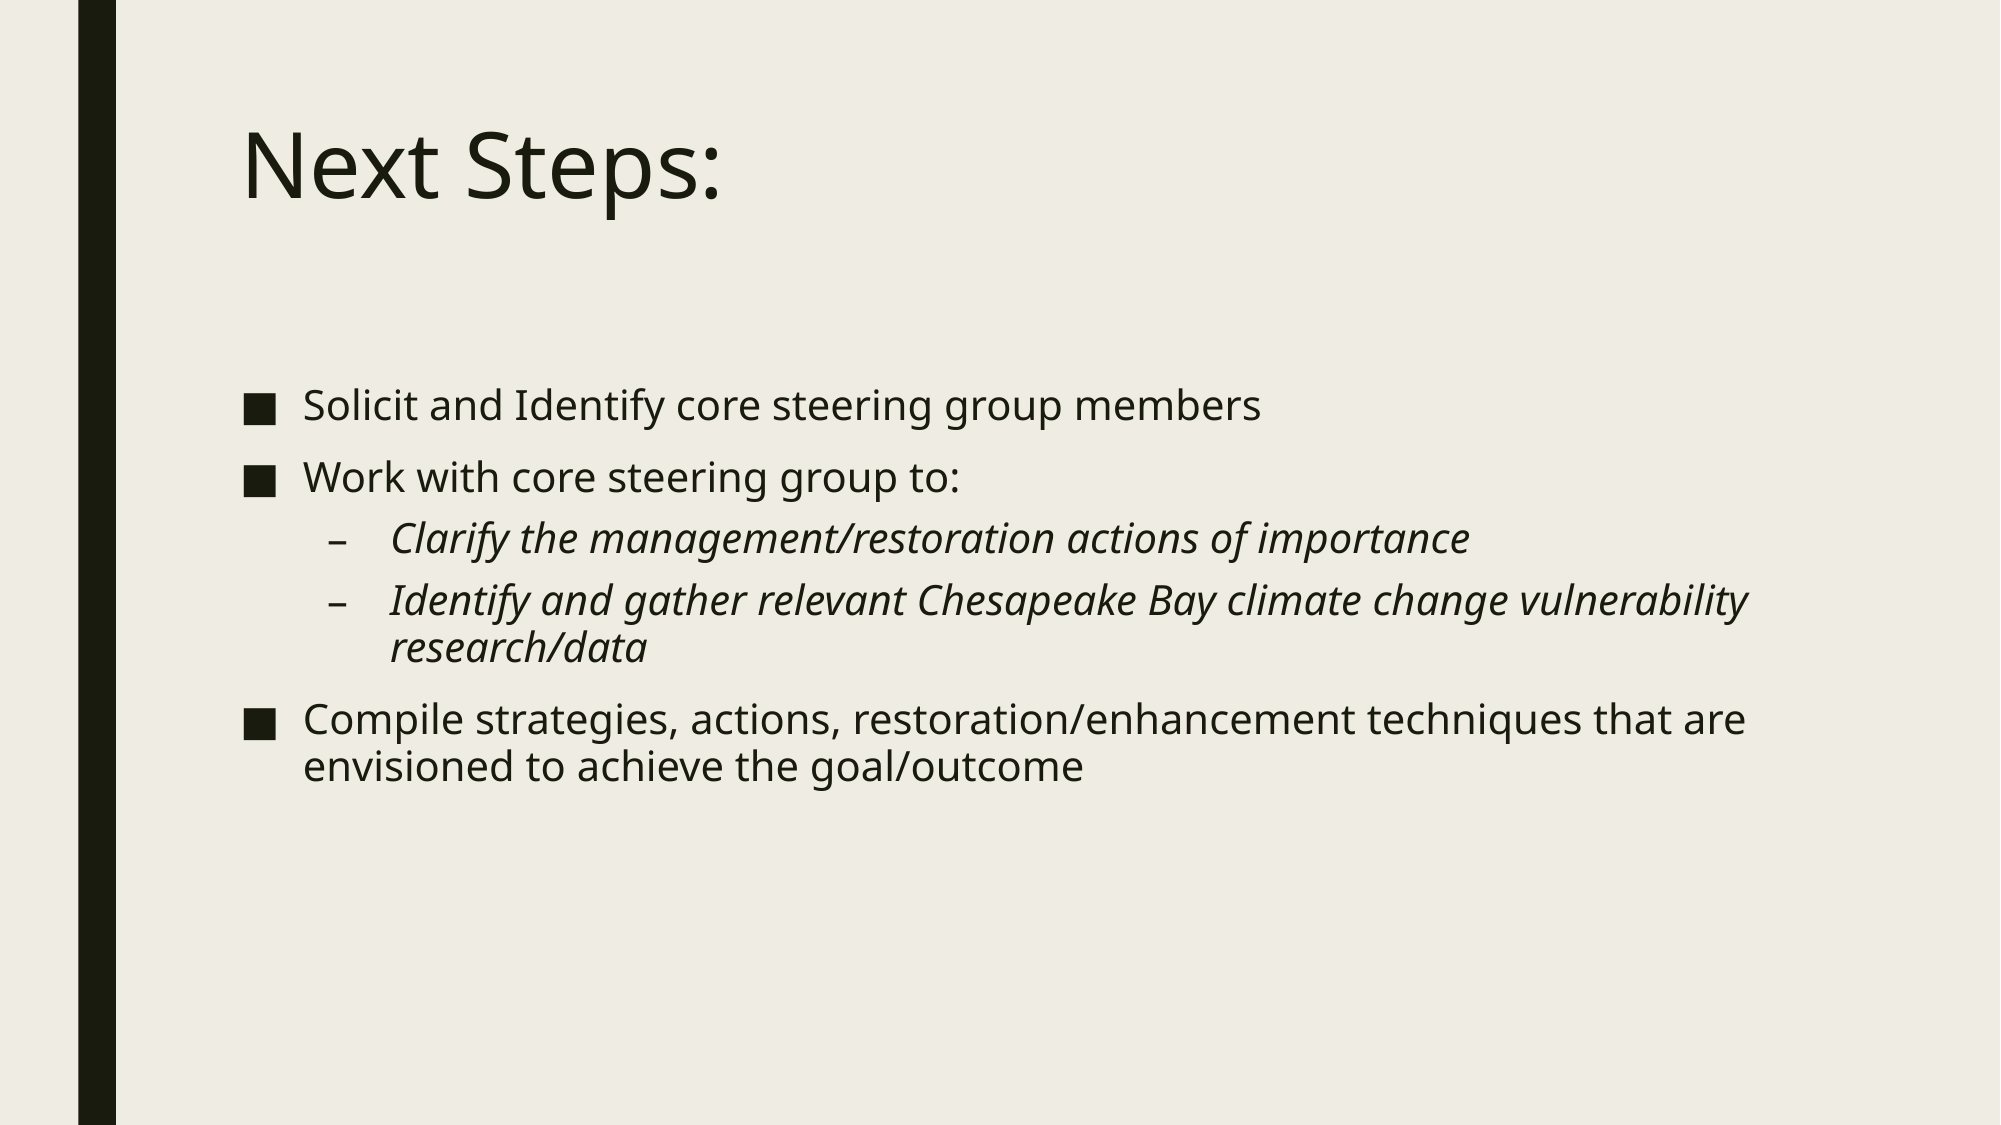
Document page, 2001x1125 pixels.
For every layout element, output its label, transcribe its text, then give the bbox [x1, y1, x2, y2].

list Solicit and Identify core steering group members Work with core steering group to: Clarify the management/restoration actions of importance Identify and gather relevant Chesapeake Bay climate change vulnerability research/data Compile strategies, actions, restoration/enhancement techniques that are envisioned to achieve the goal/outcome [225, 375, 1800, 963]
title Next Steps: [225, 112, 1800, 357]
